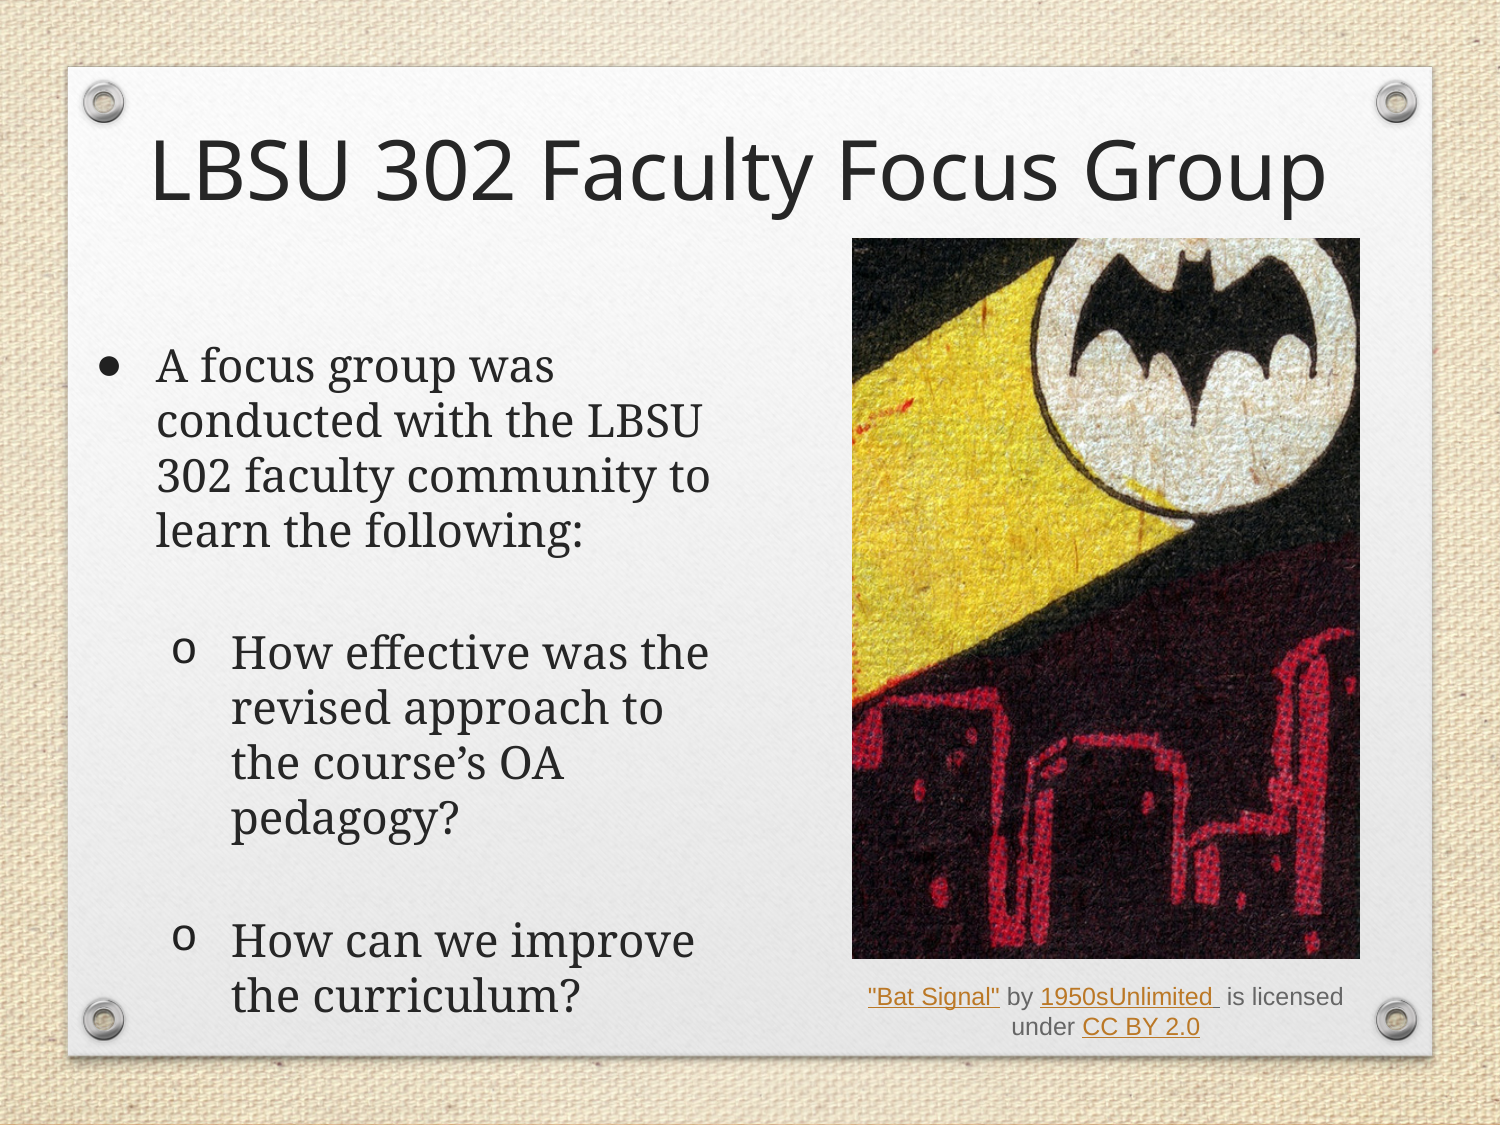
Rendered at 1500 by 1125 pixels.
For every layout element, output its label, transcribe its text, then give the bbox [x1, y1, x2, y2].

text_box "Bat Signal" by 1950sUnlimited is licensed under CC BY 2.0 [852, 965, 1360, 1004]
picture [0, 0, 1500, 1125]
list A focus group was conducted with the LBSU 302 faculty community to learn the following: How effective was the revised approach to the course’s OA pedagogy? How can we improve the curriculum? [65, 321, 739, 997]
title LBSU 302 Faculty Focus Group [75, 45, 1425, 233]
